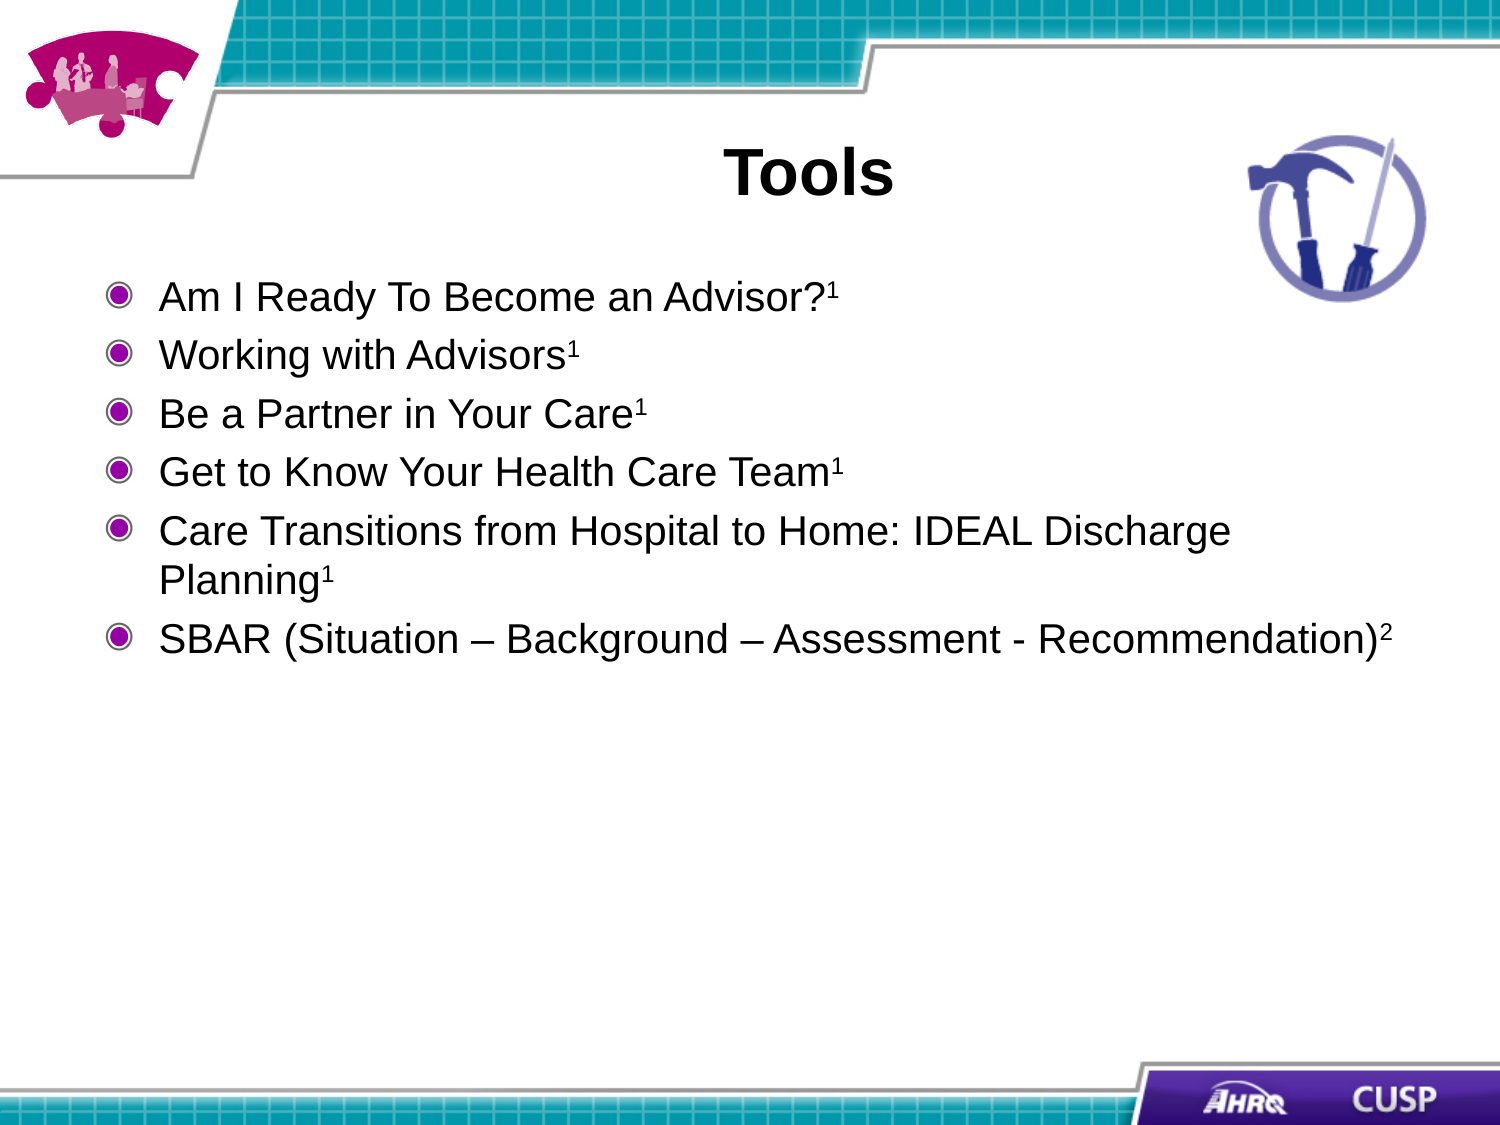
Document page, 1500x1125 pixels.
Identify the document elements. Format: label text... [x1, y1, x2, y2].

title Tools [212, 75, 1181, 262]
list Am I Ready To Become an Advisor?1 Working with Advisors1 Be a Partner in Your Care1 Get to Know Your Health Care Team1 Care Transitions from Hospital to Home: IDEAL Discharge Planning1 SBAR (Situation – Background – Assessment - Recommendation)2 [87, 262, 1425, 938]
picture [0, 0, 1500, 1125]
